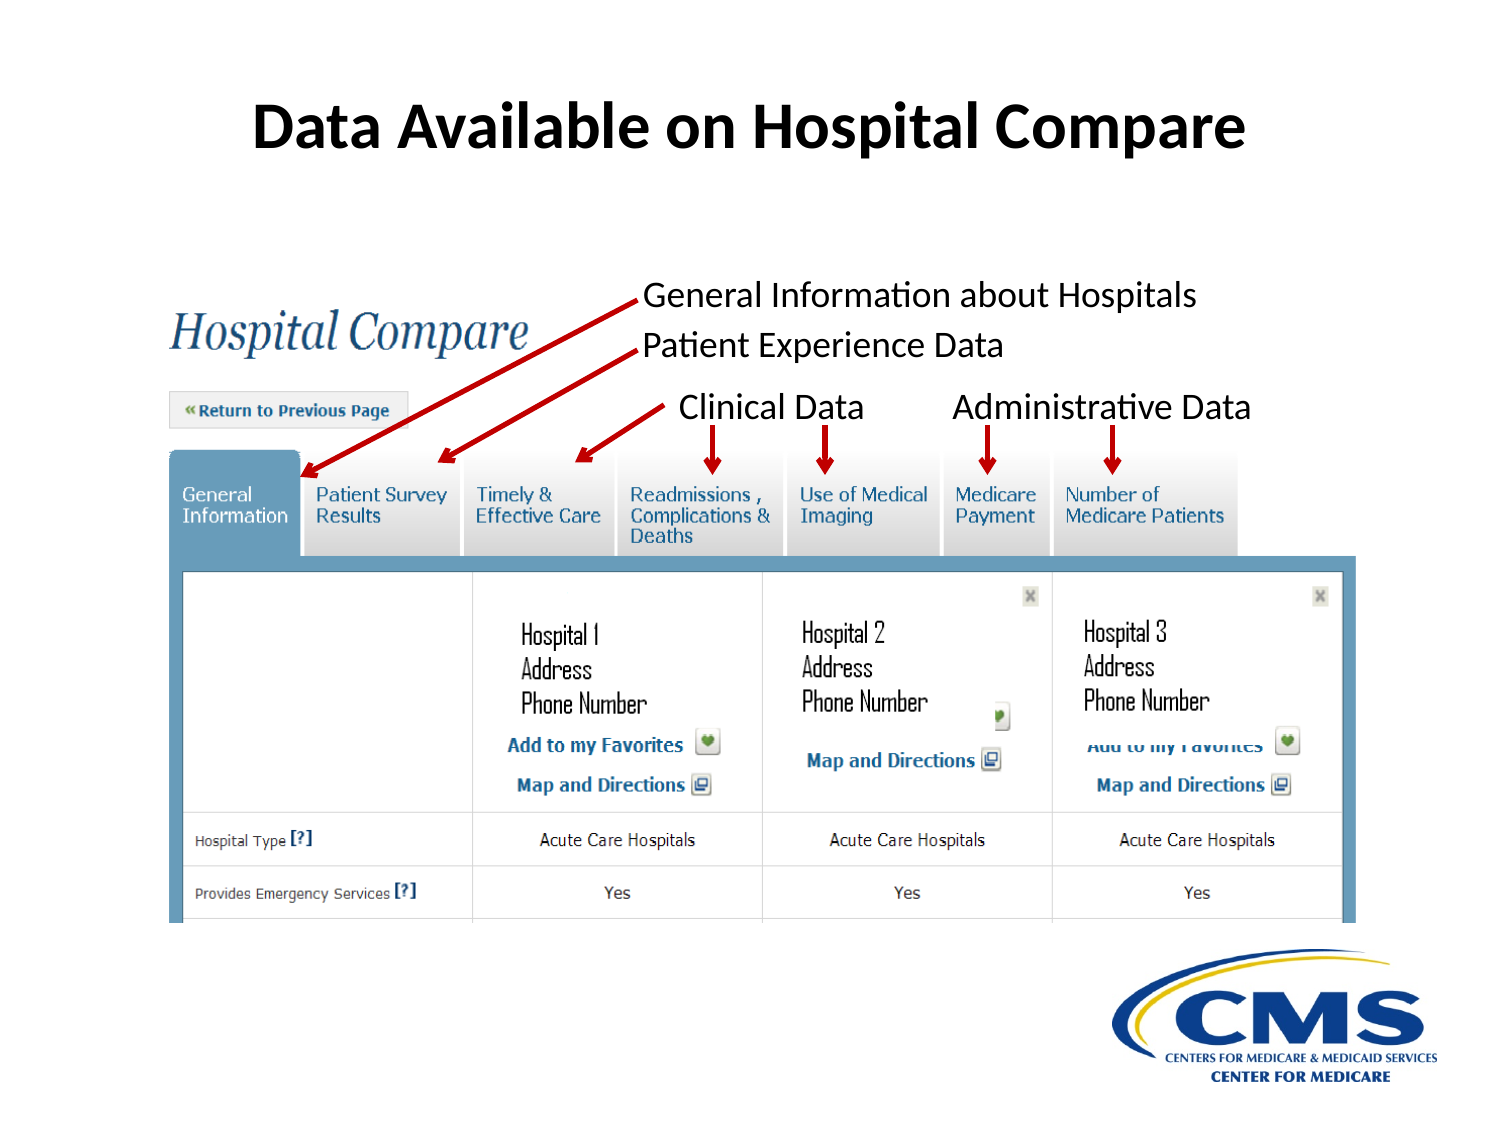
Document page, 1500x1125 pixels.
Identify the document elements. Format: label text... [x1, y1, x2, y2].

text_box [574, 374, 883, 476]
picture [162, 287, 1376, 923]
text_box Data Available on Hospital Compare [200, 74, 1300, 170]
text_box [437, 312, 1023, 463]
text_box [299, 262, 1217, 478]
picture [1112, 949, 1437, 1082]
